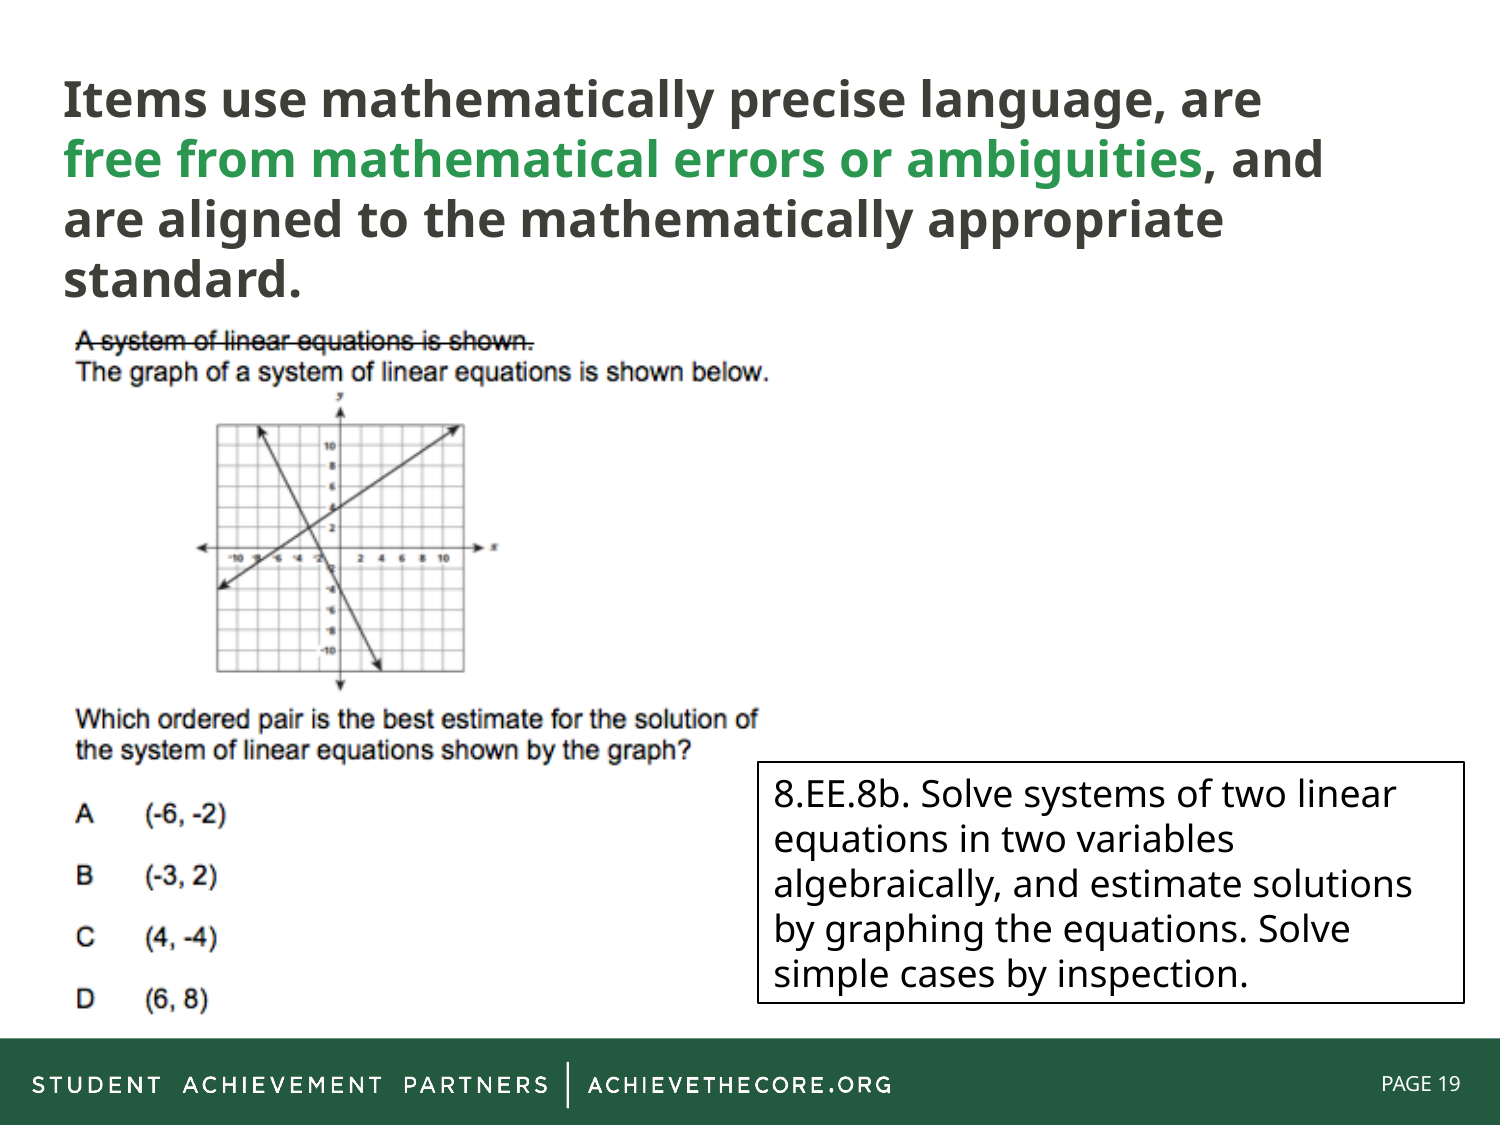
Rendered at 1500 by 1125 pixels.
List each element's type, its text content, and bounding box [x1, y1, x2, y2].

picture [50, 316, 790, 1029]
picture [12, 1055, 911, 1112]
text_box 8.EE.8b. Solve systems of two linear equations in two variables algebraically, and estimate solutions by graphing the equations. Solve simple cases by inspection. [795, 762, 1464, 1003]
title Items use mathematically precise language, are free from mathematical errors or ambiguities, and are aligned to the mathematically appropriate standard. [48, 63, 1359, 312]
